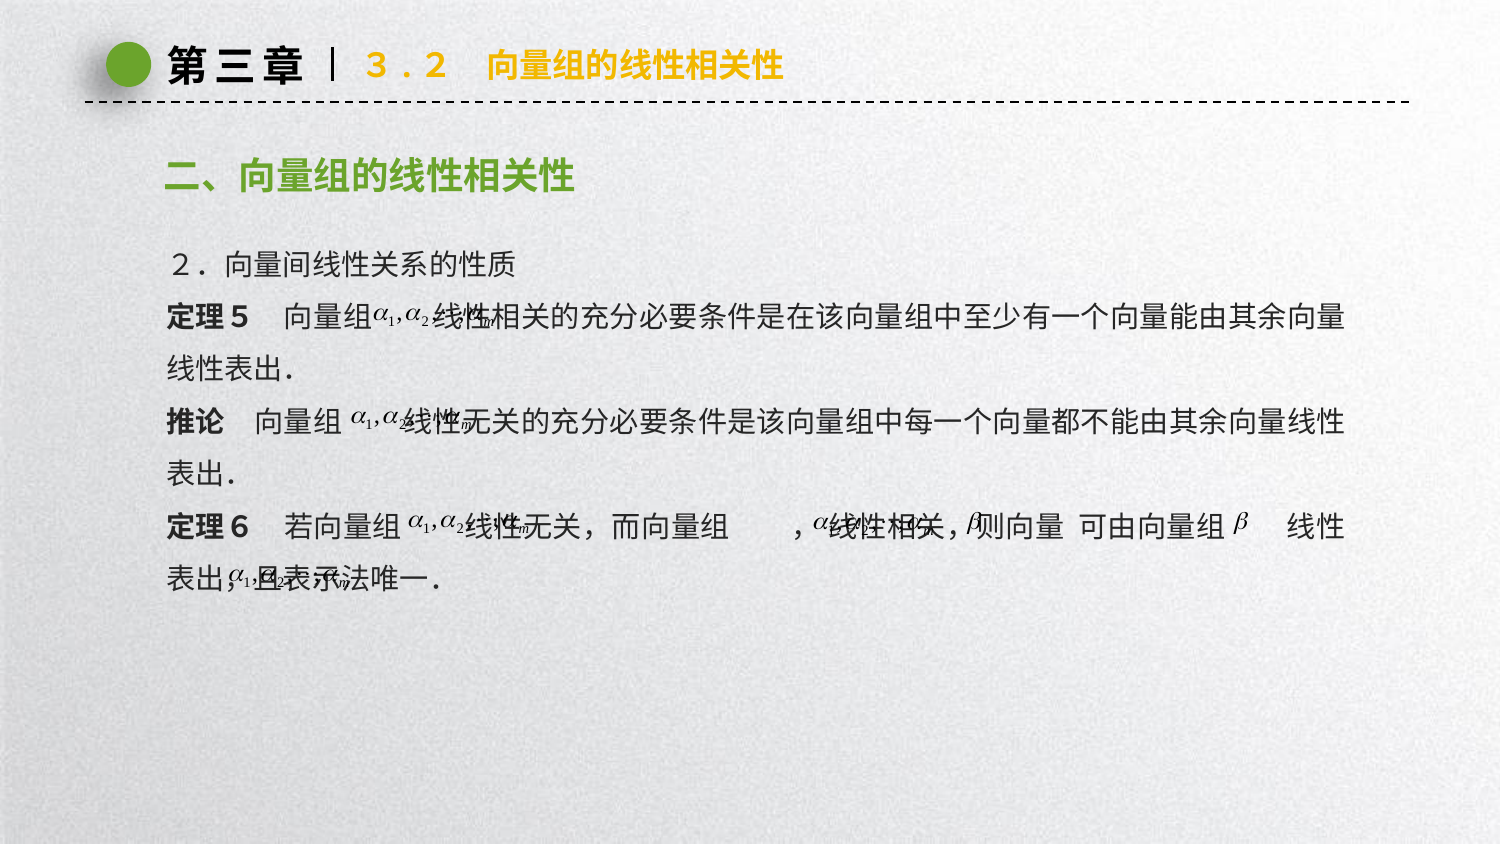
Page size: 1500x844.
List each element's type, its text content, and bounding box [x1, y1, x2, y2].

text_box ３.２ 向量组的线性相关性 [346, 37, 800, 92]
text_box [347, 397, 477, 436]
picture [0, 0, 1500, 844]
text_box ２．向量间线性关系的性质 定理５ 向量组 线性相关的充分必要条件是在该向量组中至少有一个向量能由其余向量线性表出． 推论 向量组 线性无关的充分必要条件是该向量组中每一个向量都不能由其余向量线性表出． 定理６ 若向量组 线性无关，而向量组 ， 线性相关，则向量 可由向量组 线性表出，且表示法唯一． [151, 220, 1362, 603]
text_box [225, 556, 355, 595]
text_box 第三章 [152, 32, 320, 97]
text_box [962, 506, 988, 540]
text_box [404, 501, 535, 540]
text_box [104, 39, 152, 90]
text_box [1228, 506, 1255, 541]
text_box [809, 504, 940, 543]
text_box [369, 294, 500, 333]
text_box 二、向量组的线性相关性 [148, 144, 1360, 205]
